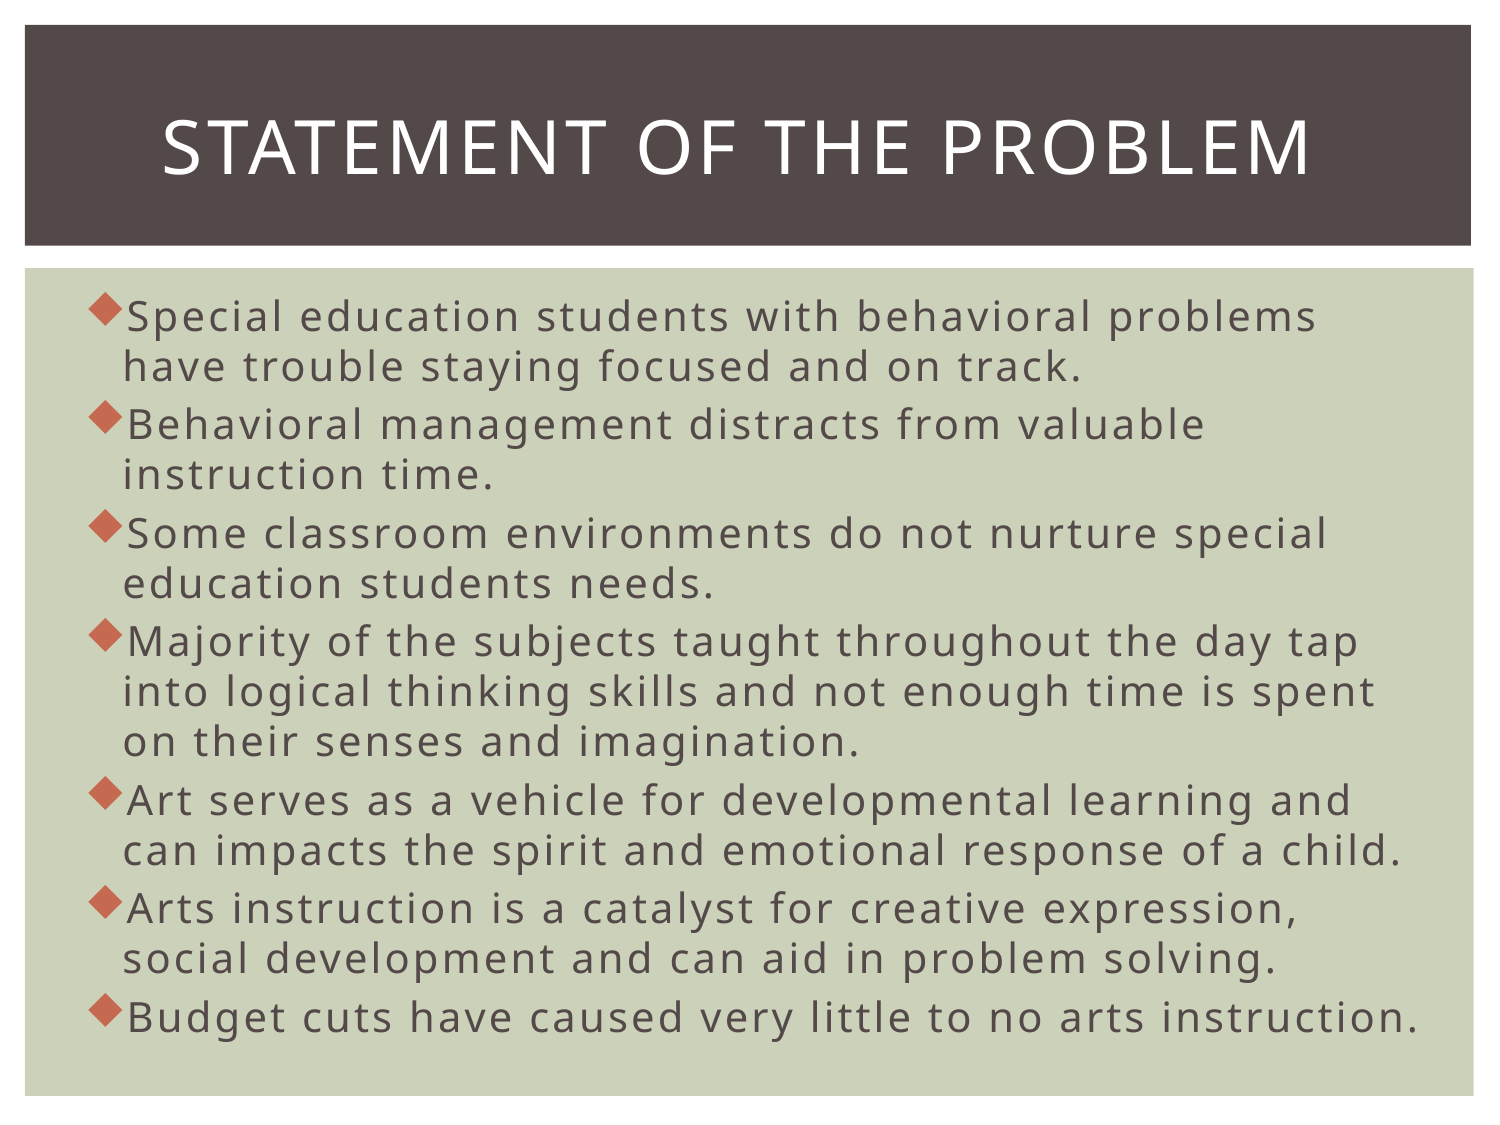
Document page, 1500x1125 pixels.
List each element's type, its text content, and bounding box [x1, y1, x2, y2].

list Special education students with behavioral problems have trouble staying focused and on track. Behavioral management distracts from valuable instruction time. Some classroom environments do not nurture special education students needs. Majority of the subjects taught throughout the day tap into logical thinking skills and not enough time is spent on their senses and imagination. Art serves as a vehicle for developmental learning and can impacts the spirit and emotional response of a child. Arts instruction is a catalyst for creative expression, social development and can aid in problem solving. Budget cuts have caused very little to no arts instruction. [62, 281, 1442, 1092]
title Statement of the problem [62, 58, 1438, 232]
